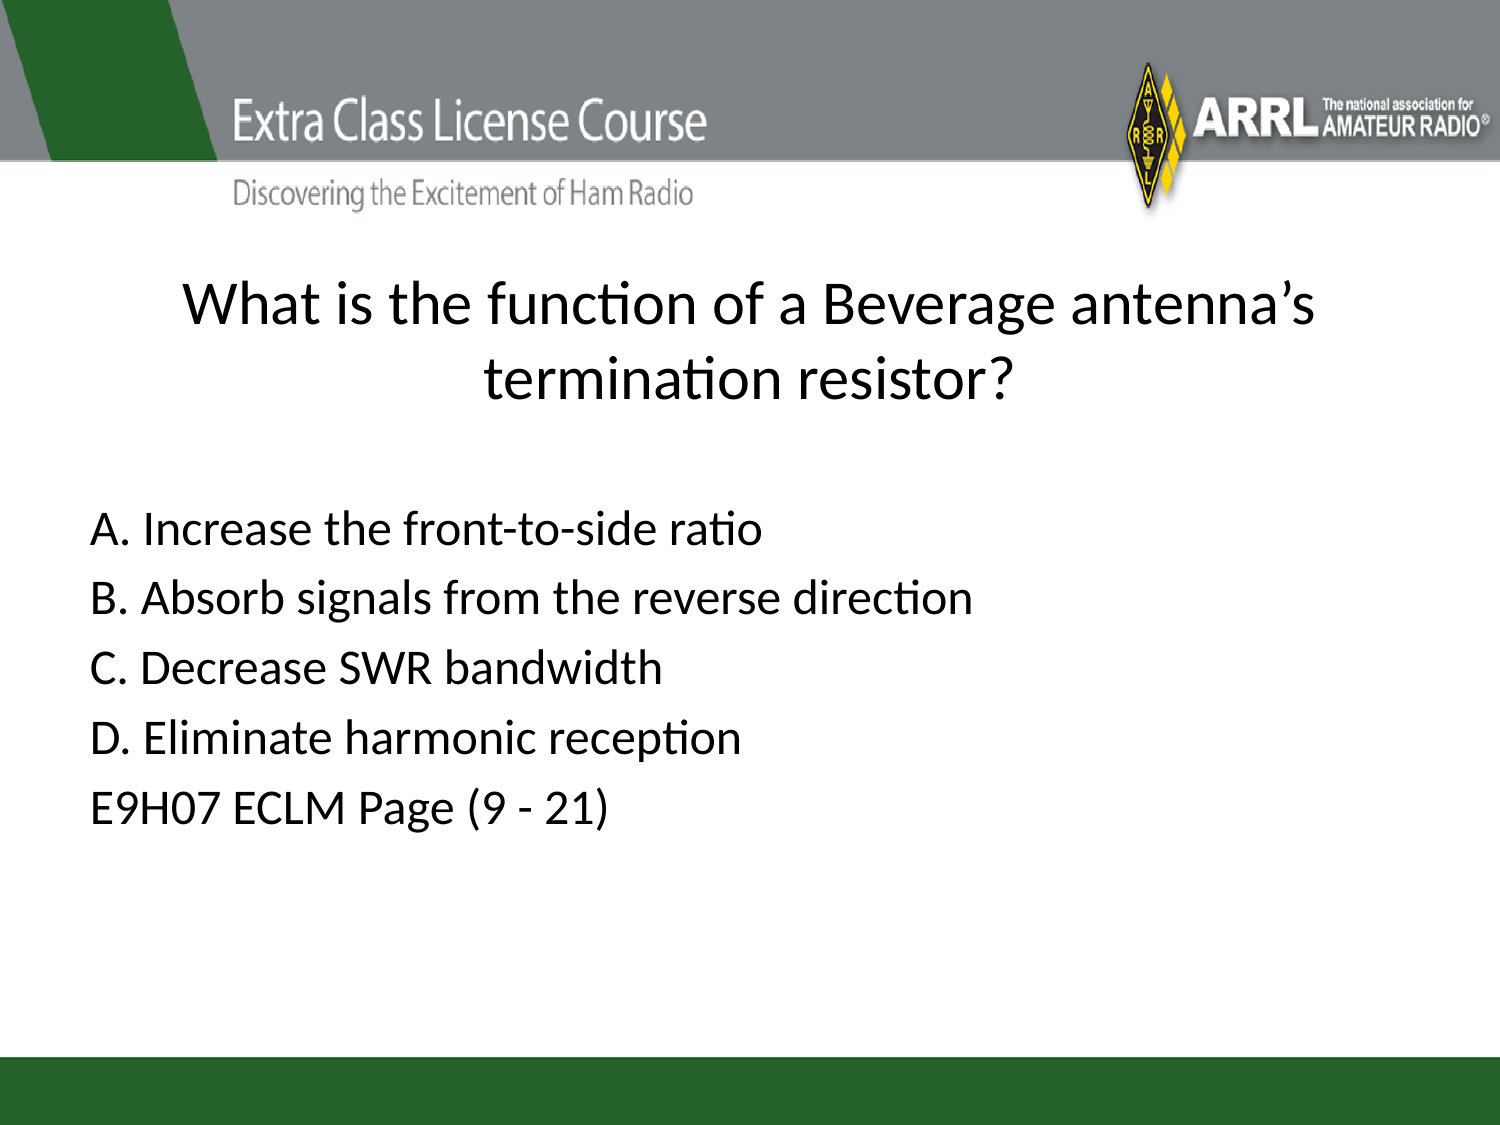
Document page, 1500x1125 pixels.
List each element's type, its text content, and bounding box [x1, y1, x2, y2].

title What is the function of a Beverage antenna’s termination resistor? [75, 254, 1425, 435]
list A. Increase the front-to-side ratio B. Absorb signals from the reverse direction C. Decrease SWR bandwidth D. Eliminate harmonic reception E9H07 ECLM Page (9 - 21) [75, 487, 1425, 1005]
picture [0, 0, 1500, 1125]
